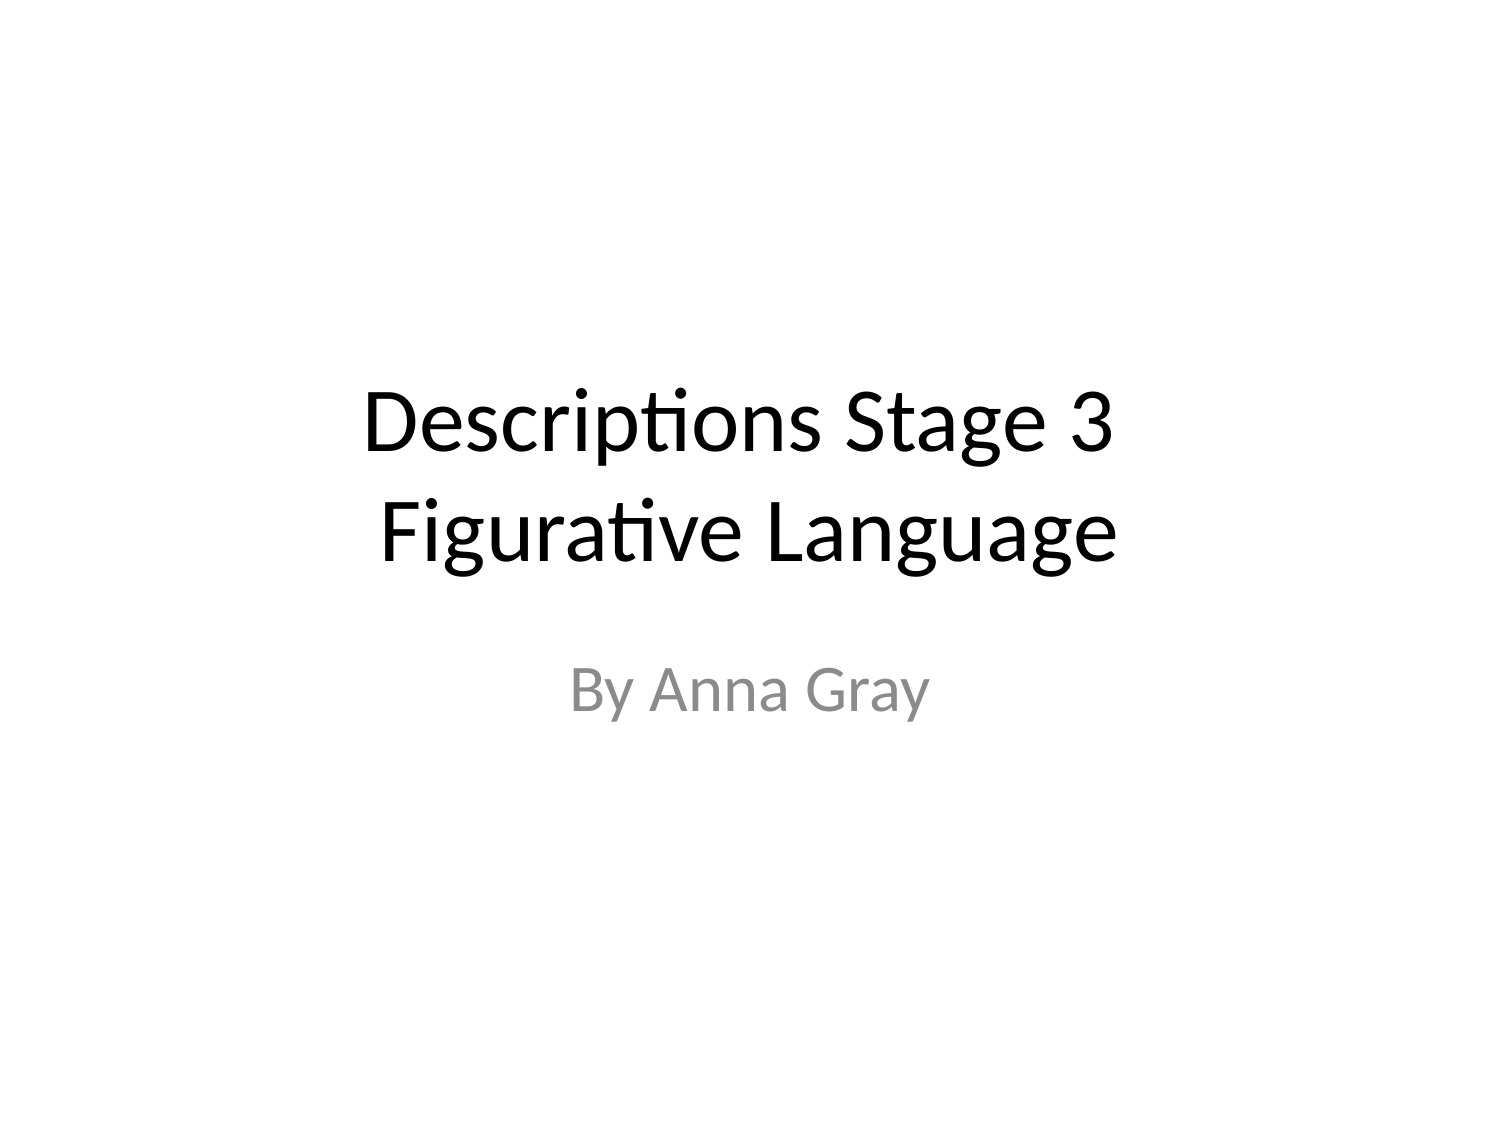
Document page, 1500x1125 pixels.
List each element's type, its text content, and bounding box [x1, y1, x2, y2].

title Descriptions Stage 3 Figurative Language [112, 349, 1388, 591]
subtitle By Anna Gray [225, 637, 1275, 925]
